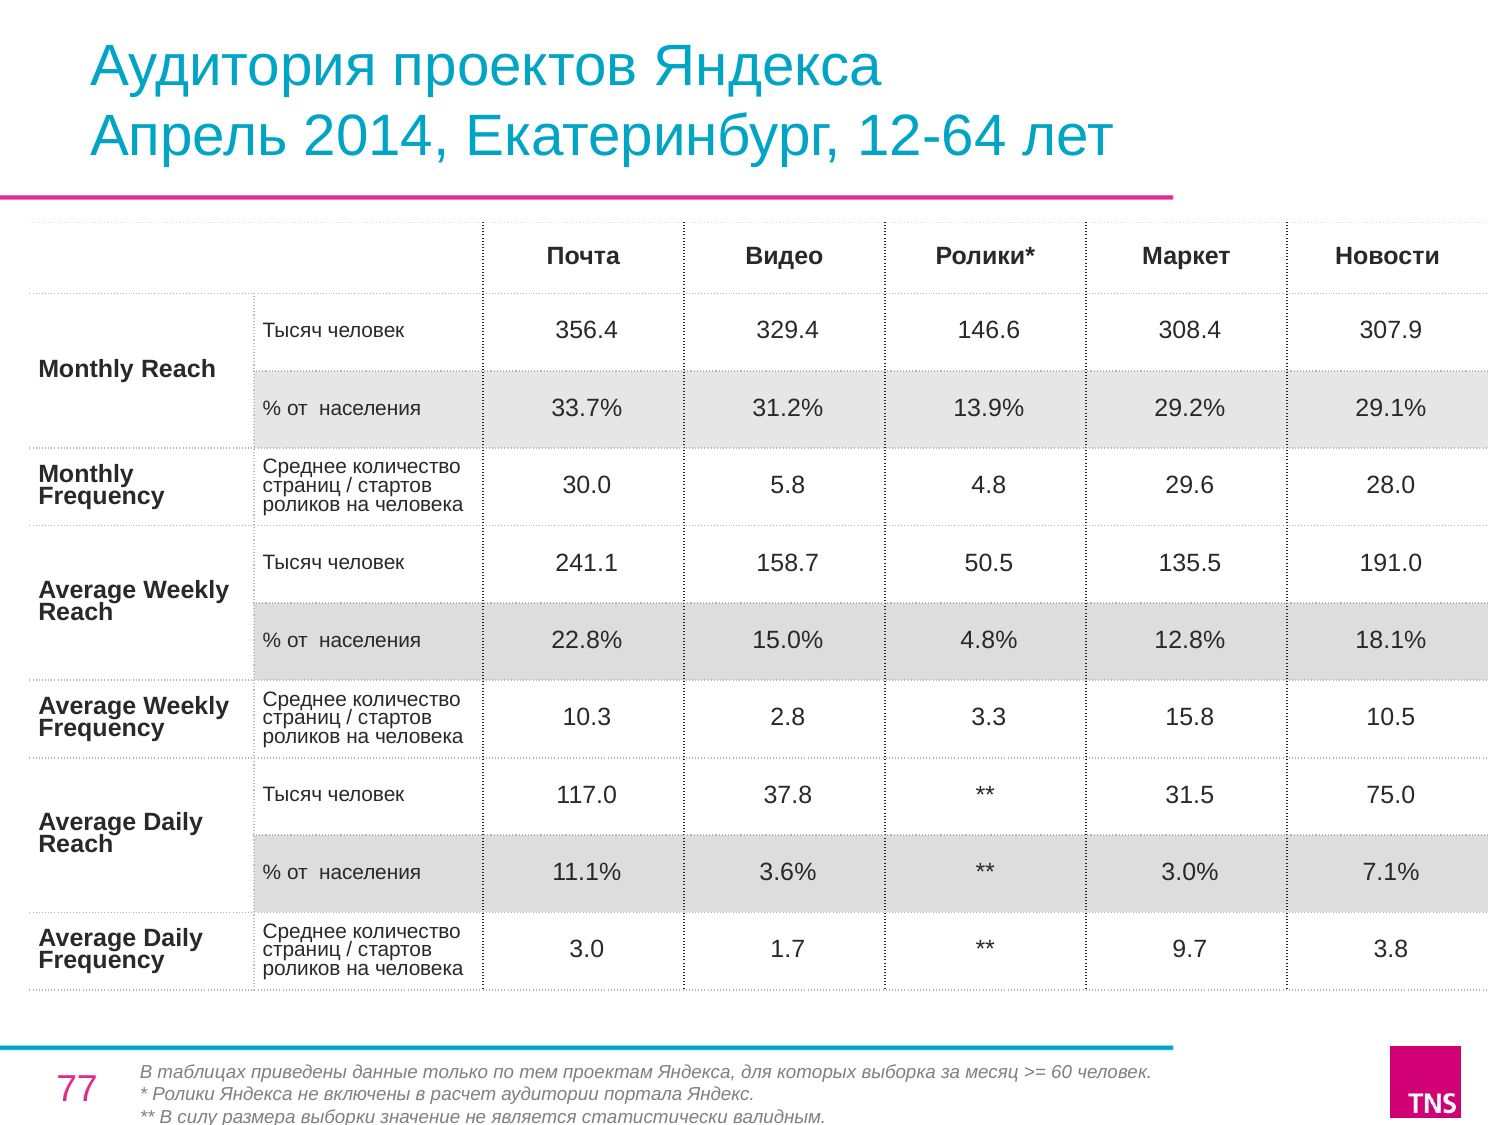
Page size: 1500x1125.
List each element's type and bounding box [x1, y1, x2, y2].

slide_number [40, 1055, 124, 1125]
title [74, 8, 1476, 187]
text_box [124, 1052, 1463, 1125]
table_cell [29, 294, 1488, 990]
picture [0, 0, 1500, 1125]
table_header [29, 223, 1488, 294]
